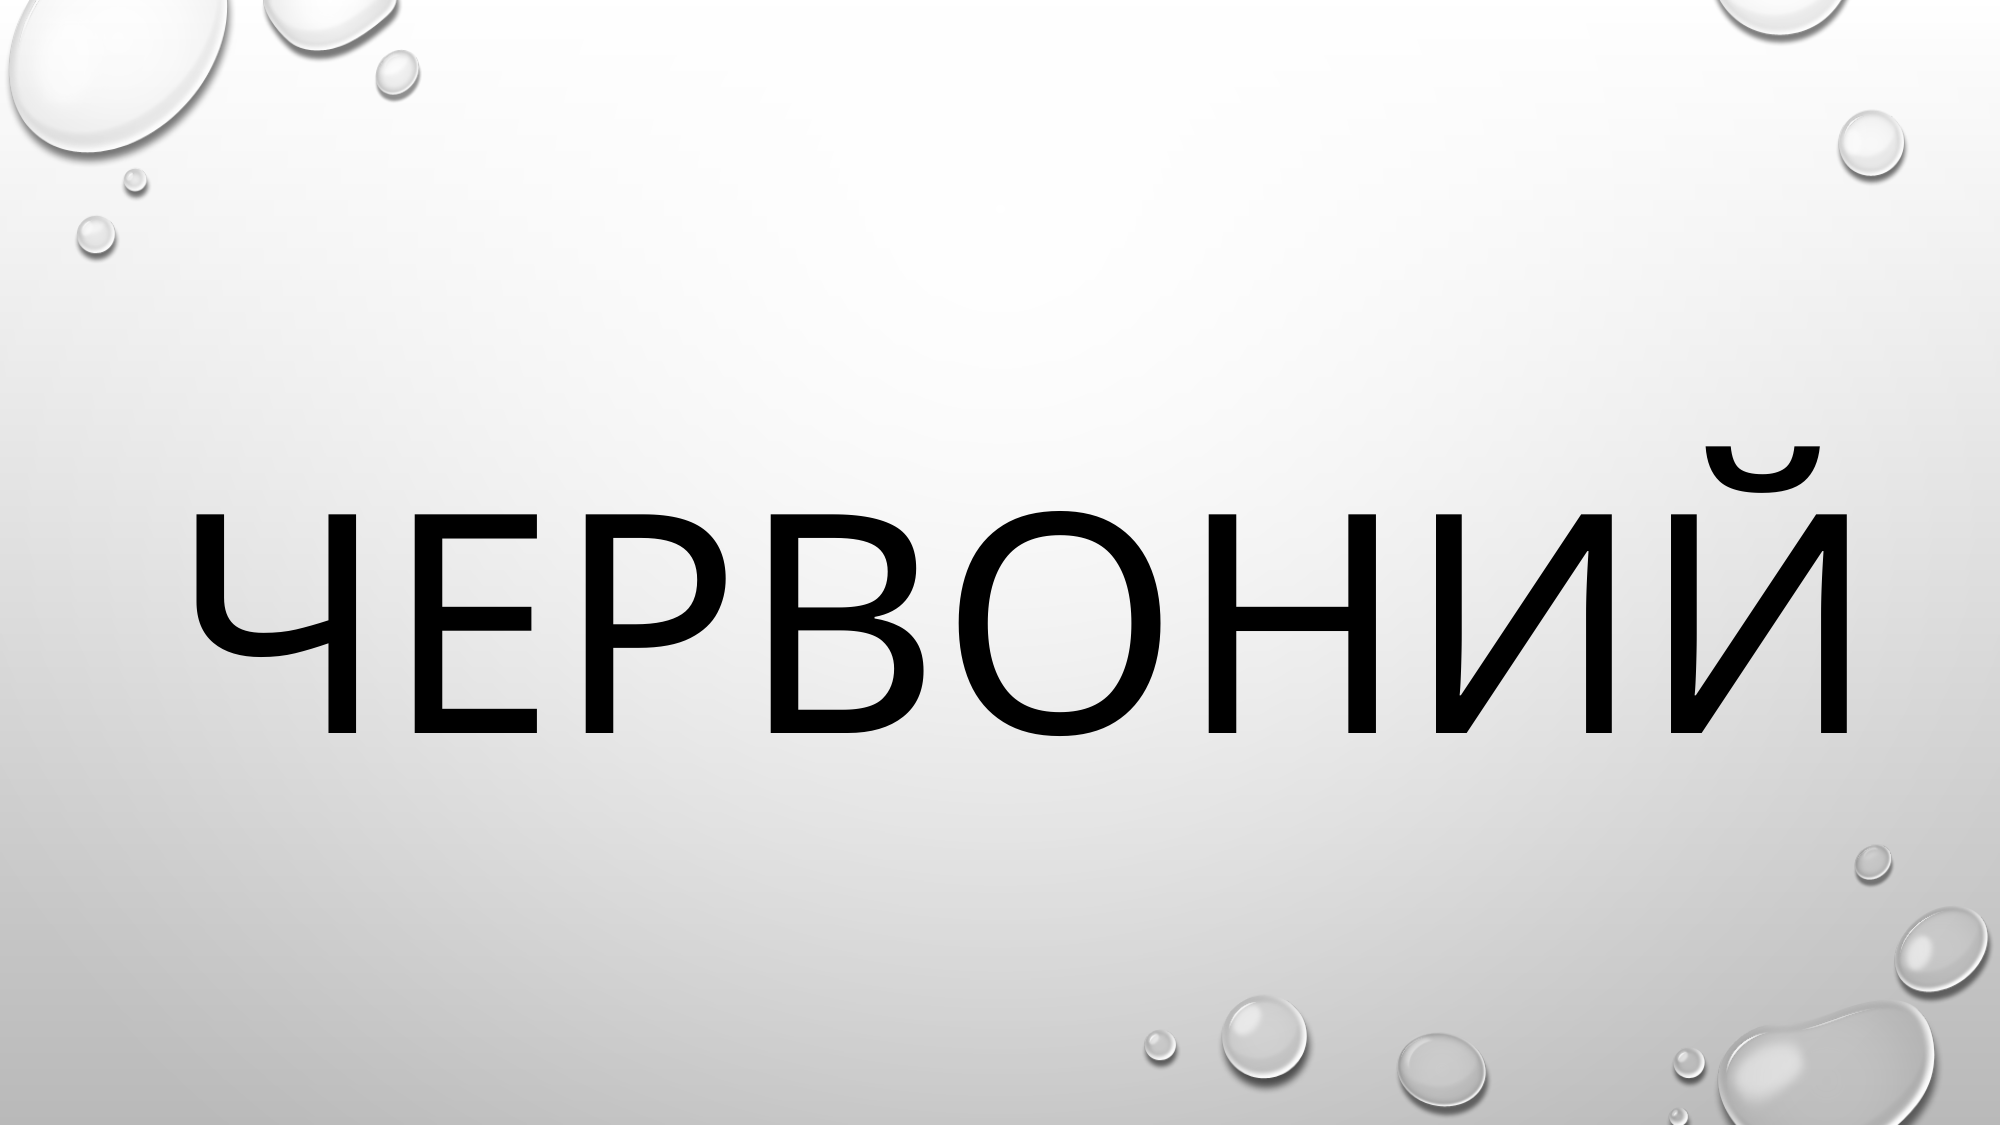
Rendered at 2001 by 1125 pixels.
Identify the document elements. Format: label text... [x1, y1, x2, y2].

title червоний [149, 135, 1900, 808]
picture [0, 0, 2000, 1125]
